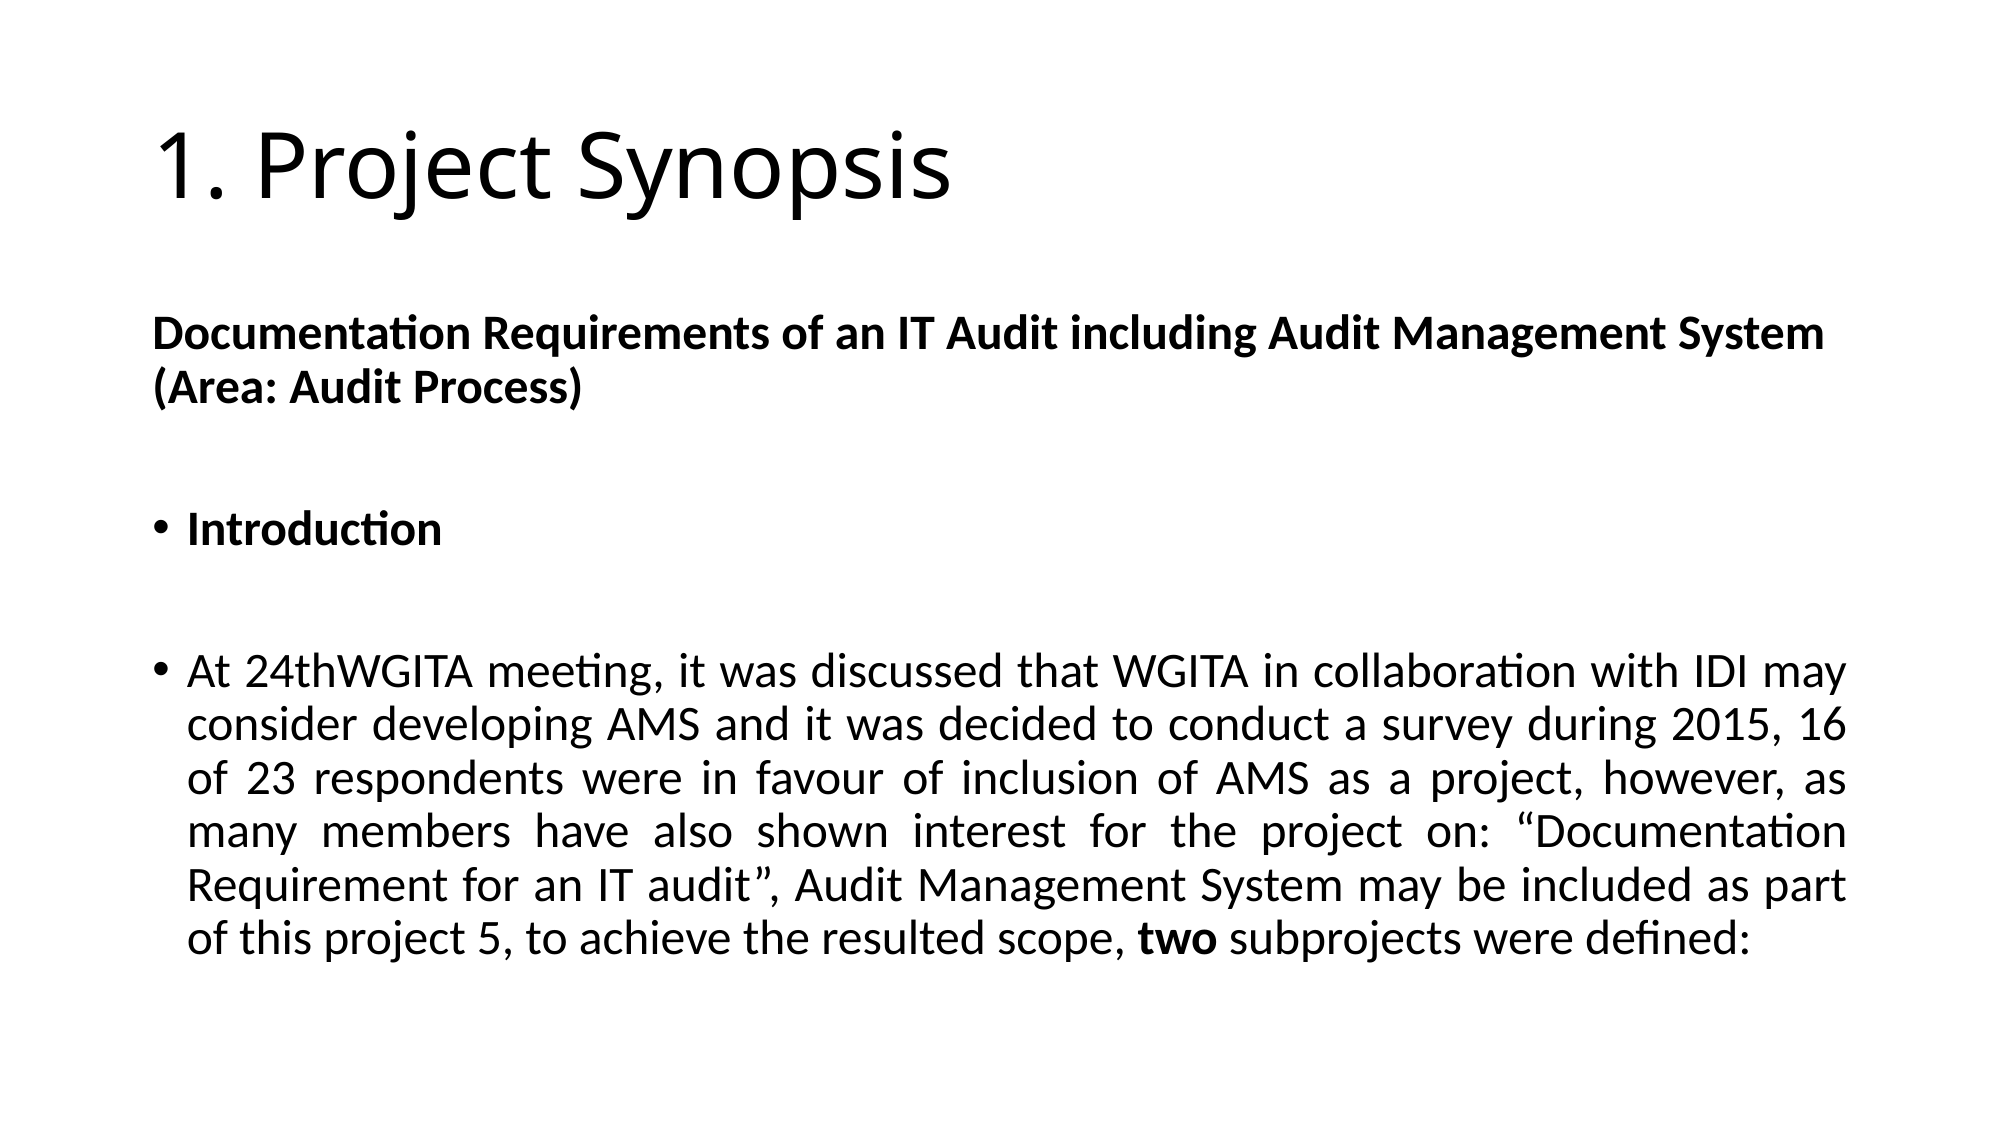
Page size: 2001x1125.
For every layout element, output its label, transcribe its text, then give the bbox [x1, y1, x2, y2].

list Documentation Requirements of an IT Audit including Audit Management System (Area: Audit Process) Introduction At 24thWGITA meeting, it was discussed that WGITA in collaboration with IDI may consider developing AMS and it was decided to conduct a survey during 2015, 16 of 23 respondents were in favour of inclusion of AMS as a project, however, as many members have also shown interest for the project on: “Documentation Requirement for an IT audit”, Audit Management System may be included as part of this project 5, to achieve the resulted scope, two subprojects were defined: [137, 299, 1863, 1014]
title 1. Project Synopsis [137, 59, 1863, 278]
